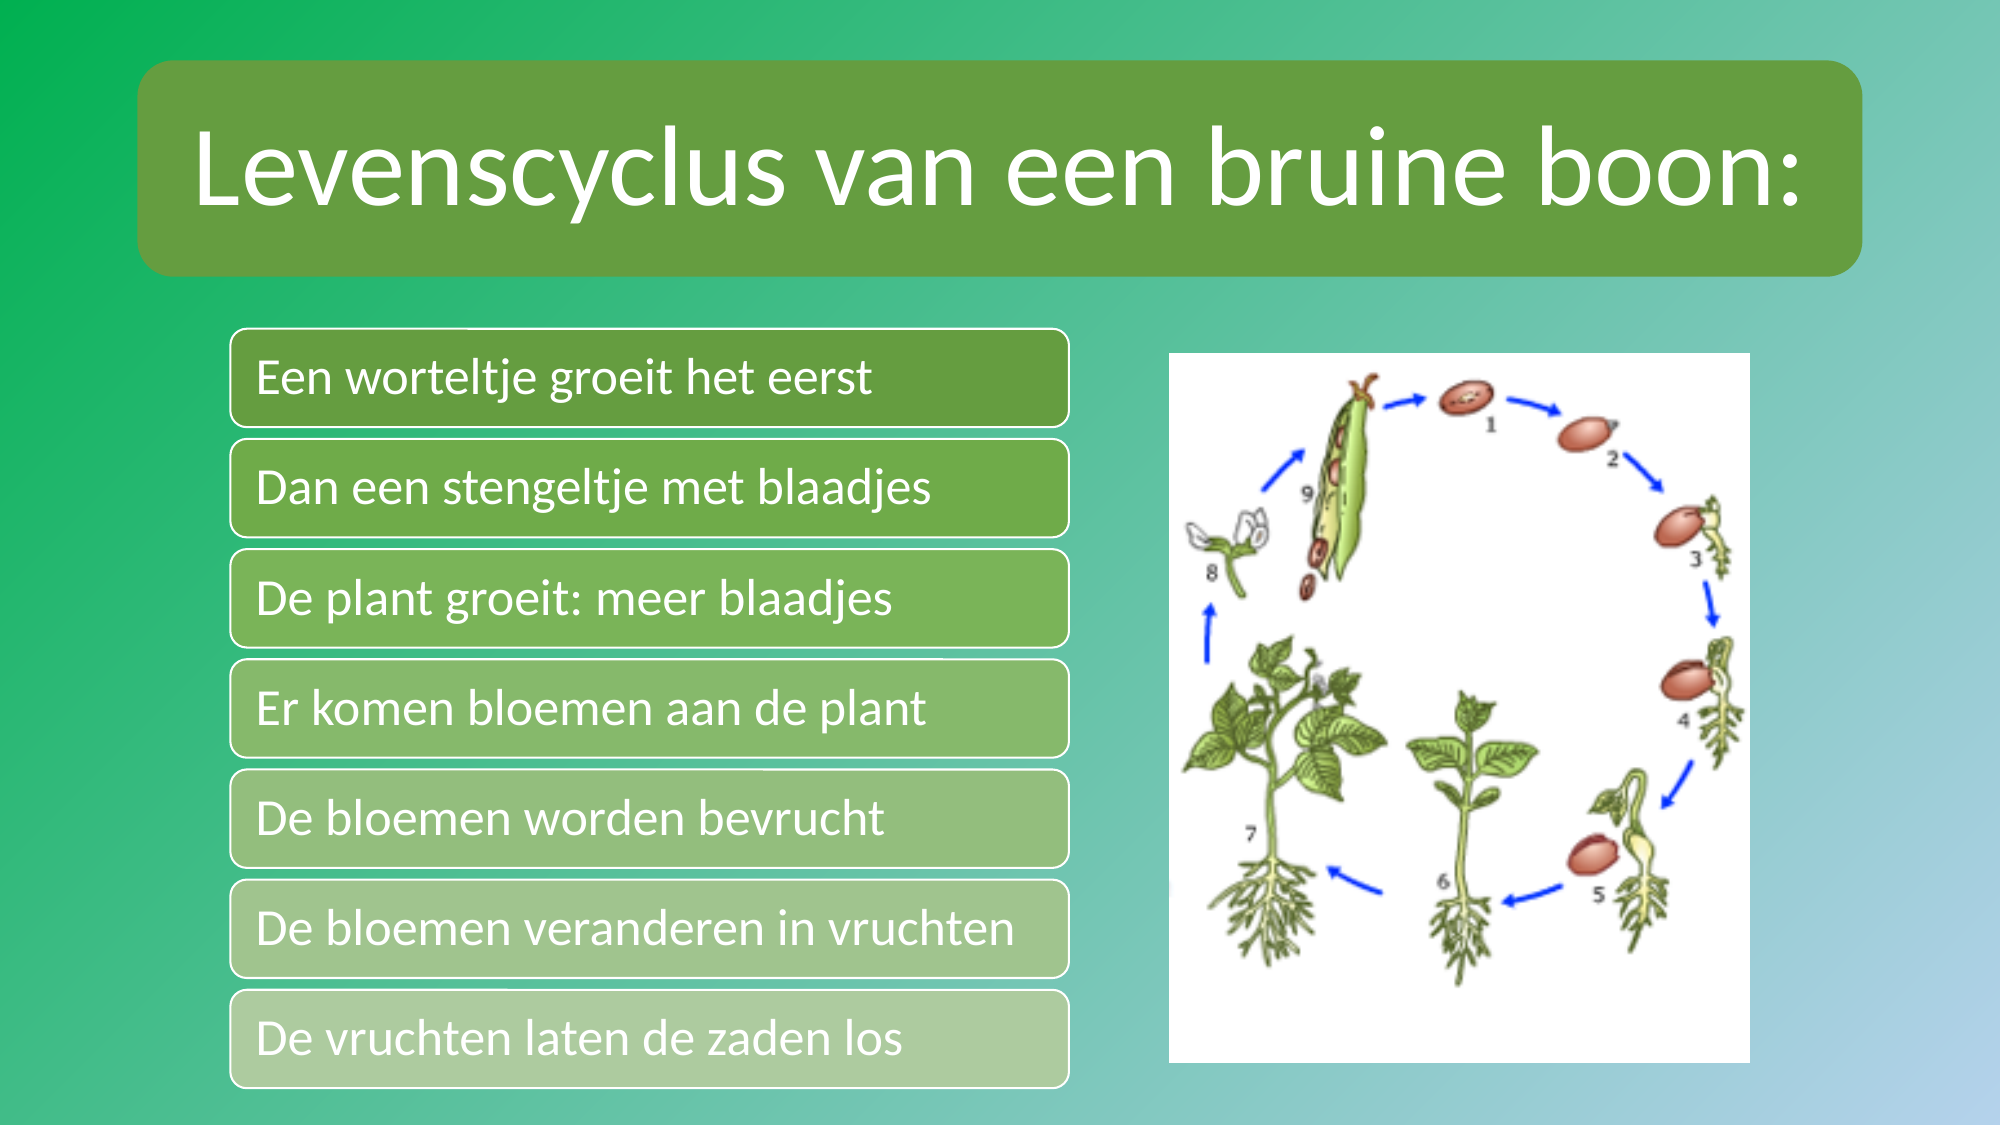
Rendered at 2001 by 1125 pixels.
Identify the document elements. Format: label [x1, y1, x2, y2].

text_box [137, 59, 1863, 278]
list [230, 324, 1069, 1093]
picture [1169, 353, 1750, 1063]
